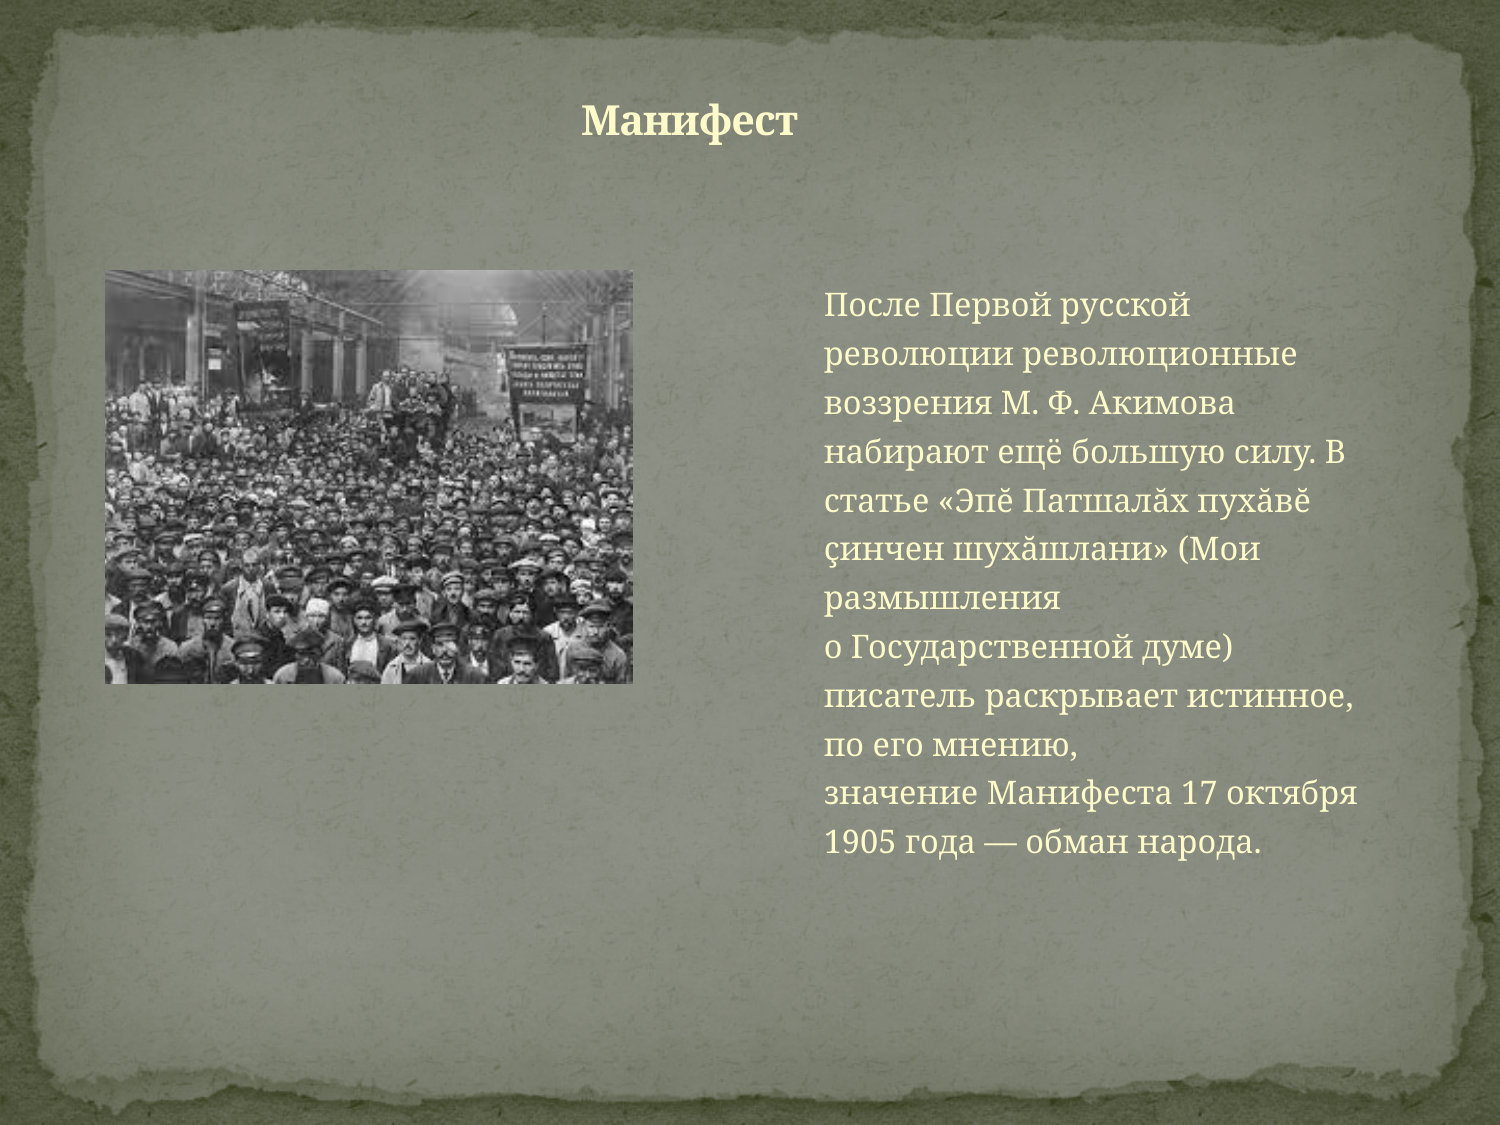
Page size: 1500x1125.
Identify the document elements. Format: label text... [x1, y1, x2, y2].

title Манифест [442, 78, 937, 151]
list После Первой русской революции революционные воззрения М. Ф. Акимова набирают ещё большую силу. В статье «Эпĕ Патшалăх пухăвĕ çинчен шухăшлани» (Мои размышления о Государственной думе) писатель раскрывает истинное, по его мнению, значение Манифеста 17 октября 1905 года — обман народа. [809, 267, 1376, 882]
picture [105, 270, 633, 684]
